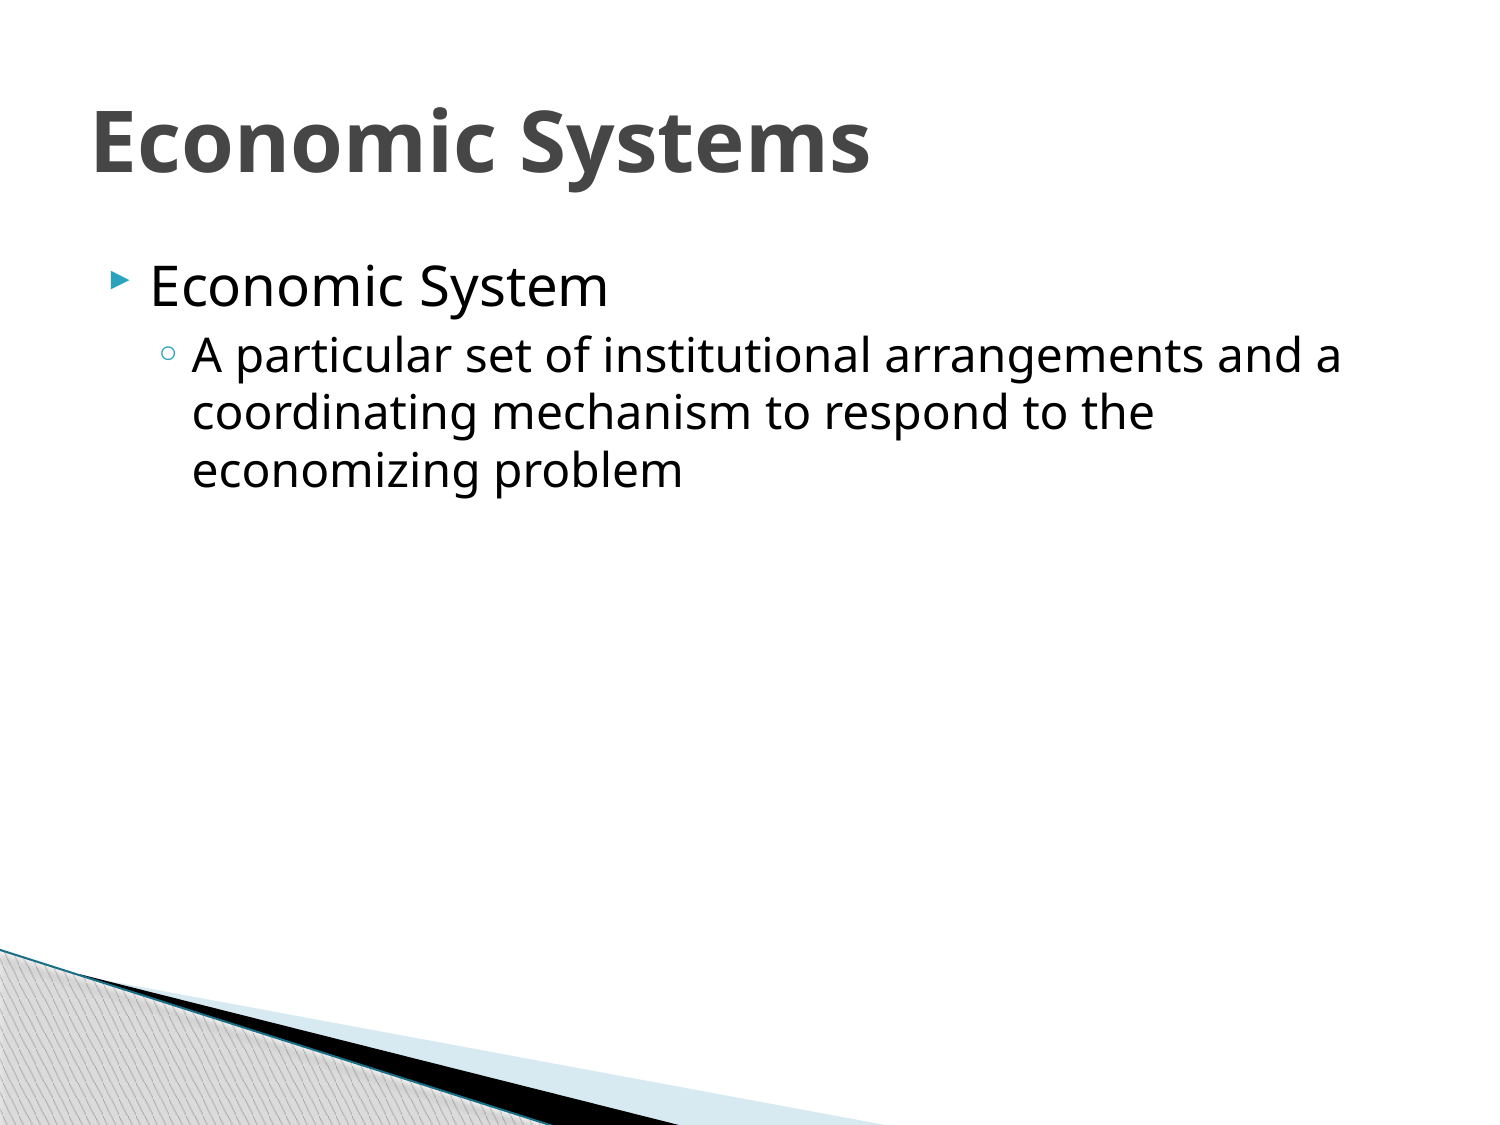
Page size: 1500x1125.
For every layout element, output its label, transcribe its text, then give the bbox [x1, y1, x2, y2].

list Economic System A particular set of institutional arrangements and a coordinating mechanism to respond to the economizing problem [75, 243, 1425, 986]
title Economic Systems [75, 45, 1425, 233]
